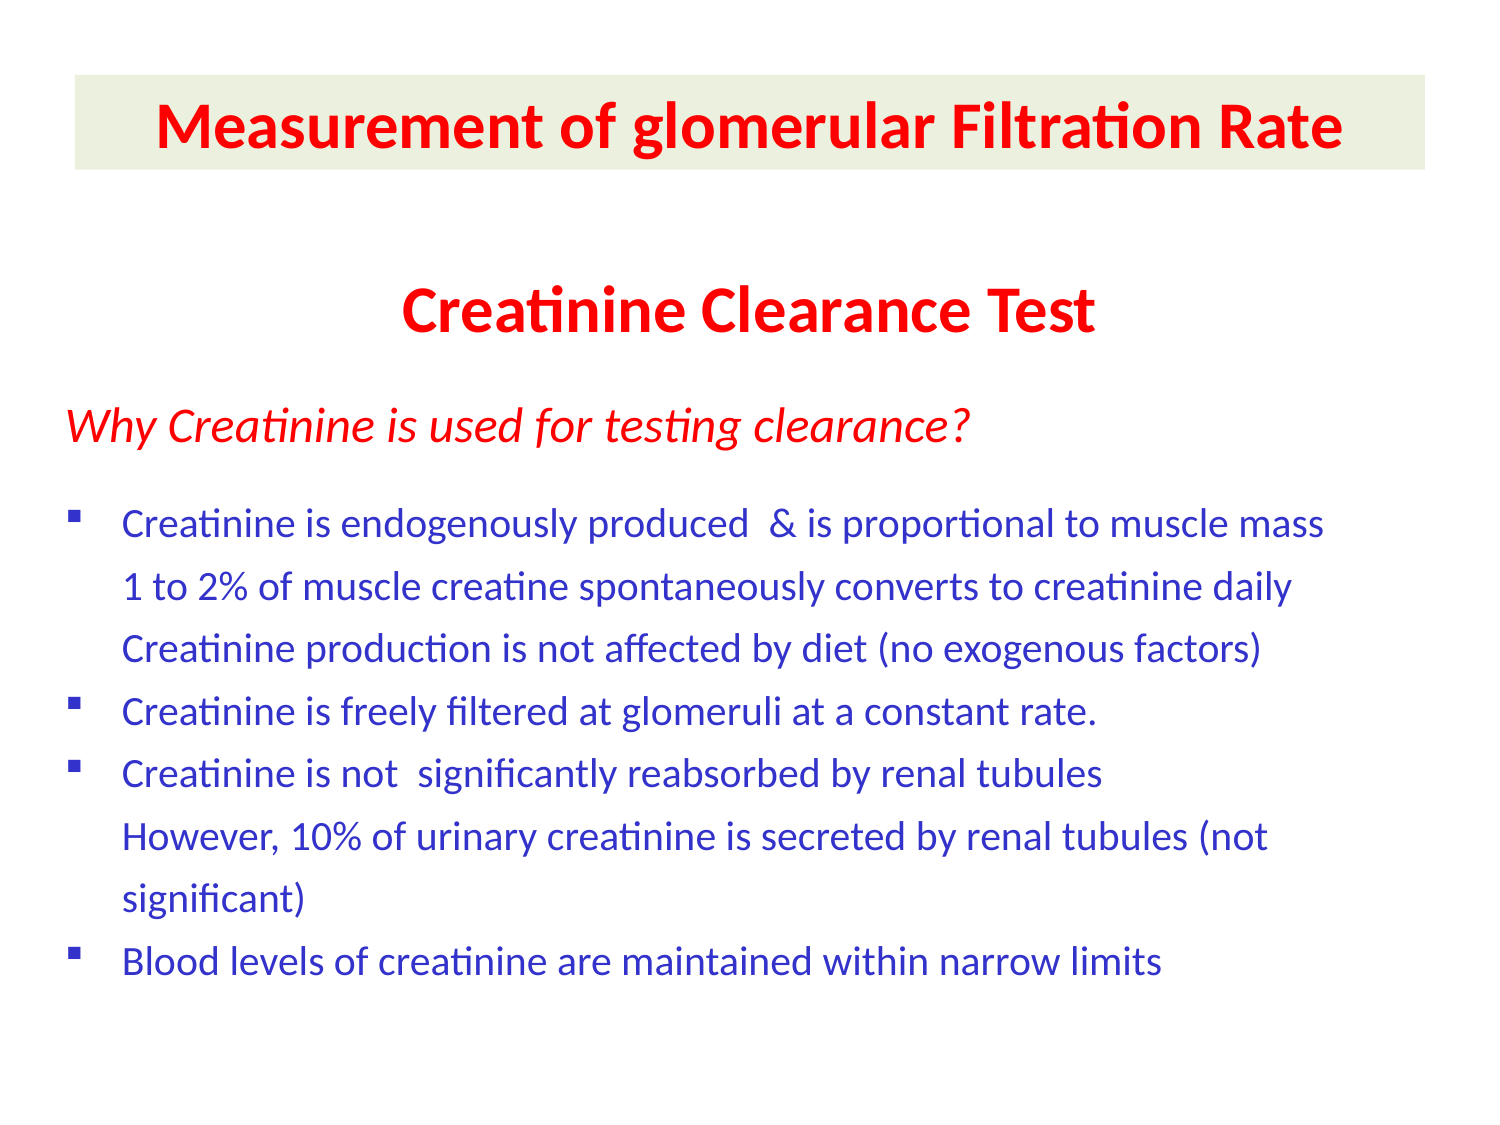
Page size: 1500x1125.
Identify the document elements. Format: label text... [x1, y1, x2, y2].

text_box Measurement of glomerular Filtration Rate [74, 74, 1425, 170]
text_box Creatinine Clearance Test Why Creatinine is used for testing clearance? Creatinine is endogenously produced & is proportional to muscle mass 1 to 2% of muscle creatine spontaneously converts to creatinine daily Creatinine production is not affected by diet (no exogenous factors) Creatinine is freely filtered at glomeruli at a constant rate. Creatinine is not significantly reabsorbed by renal tubules However, 10% of urinary creatinine is secreted by renal tubules (not significant) Blood levels of creatinine are maintained within narrow limits [50, 238, 1450, 1041]
